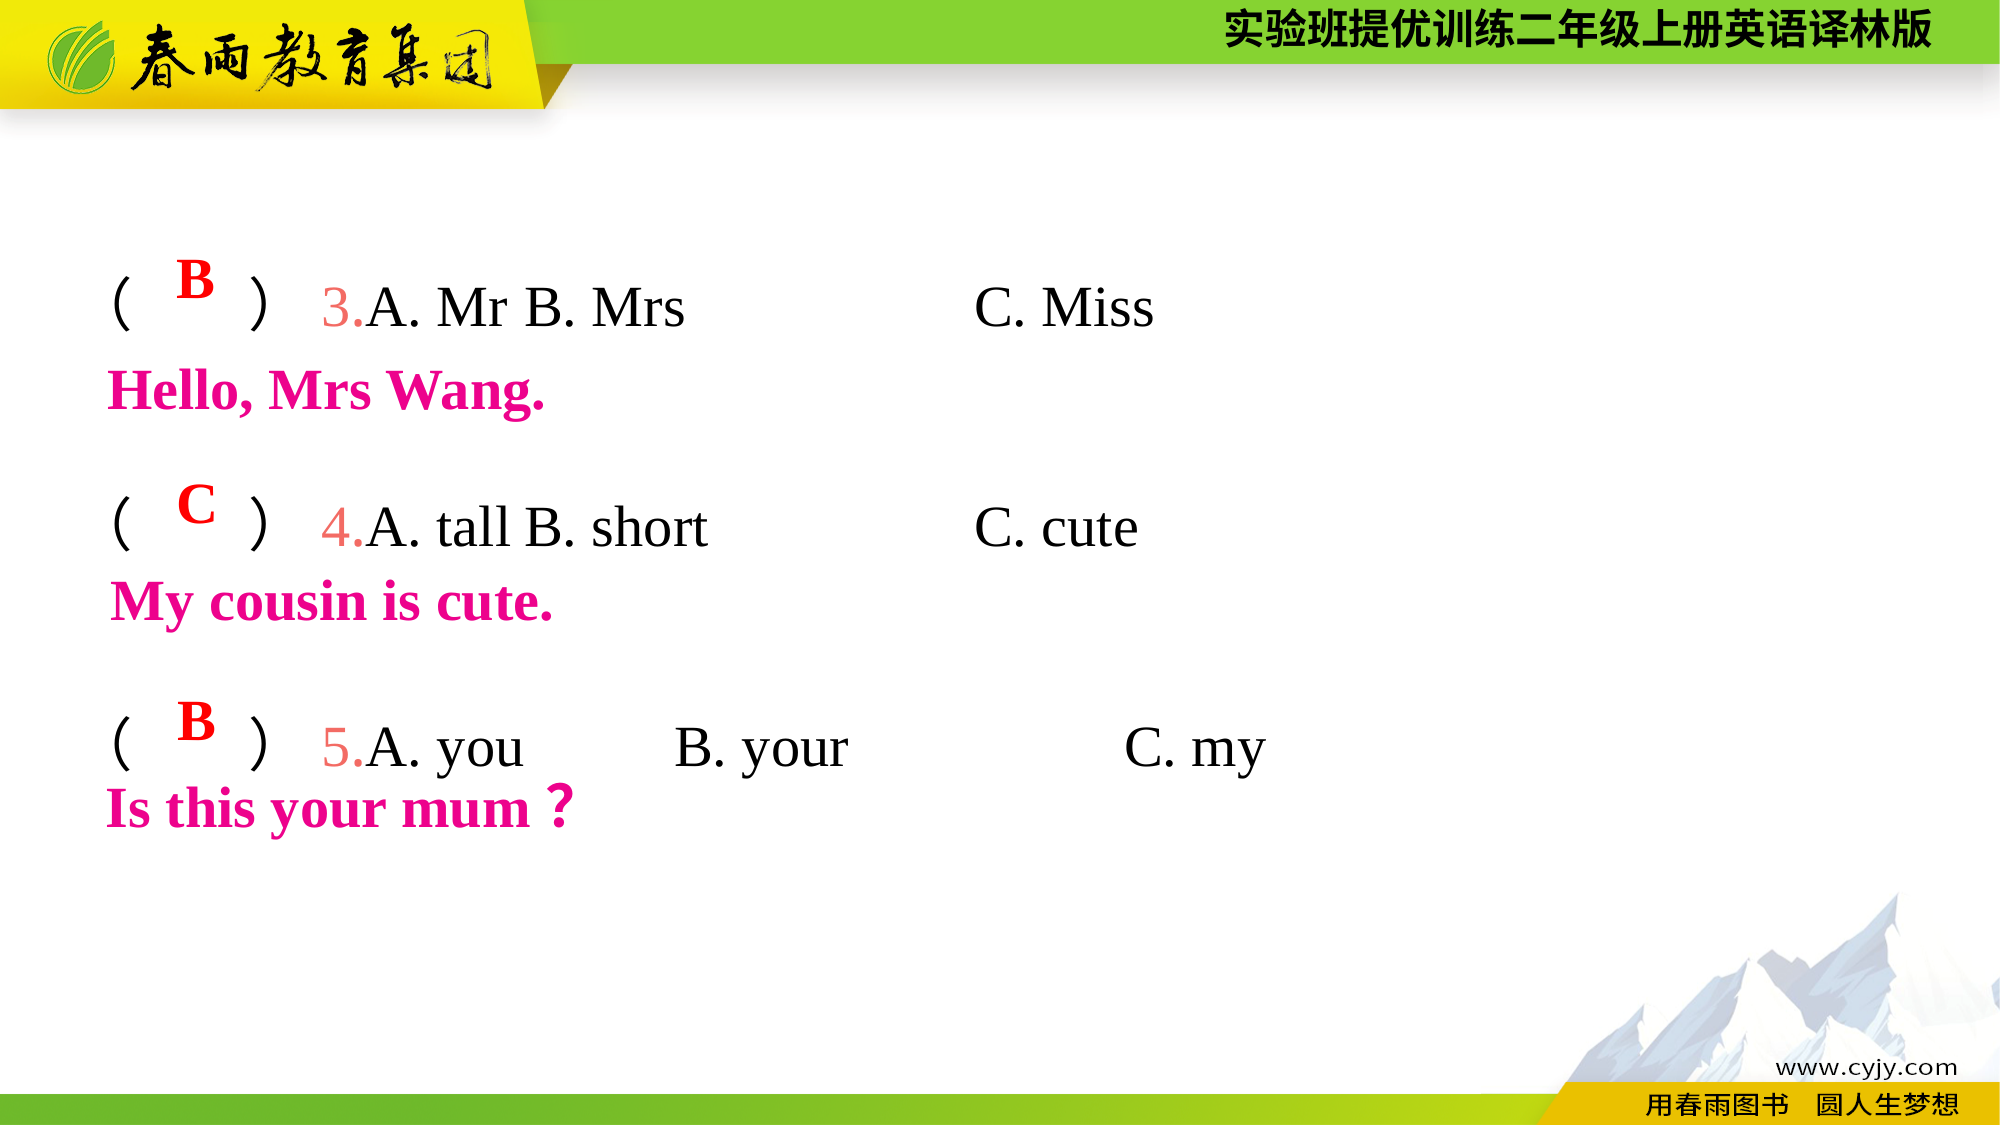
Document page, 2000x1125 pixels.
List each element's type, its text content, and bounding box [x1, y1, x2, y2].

list （ ）3.A. Mr B. Mrs C. Miss （ ）4.A. tall B. short C. cute （ ）5.A. you B. your C. my [59, 190, 1944, 792]
text_box My cousin is cute. [95, 555, 570, 640]
text_box B [161, 233, 245, 318]
text_box C [161, 457, 234, 543]
text_box Is this your mum？ [90, 761, 618, 847]
picture [0, 0, 2000, 1125]
text_box B [163, 674, 232, 760]
text_box Hello, Mrs Wang. [92, 343, 562, 429]
